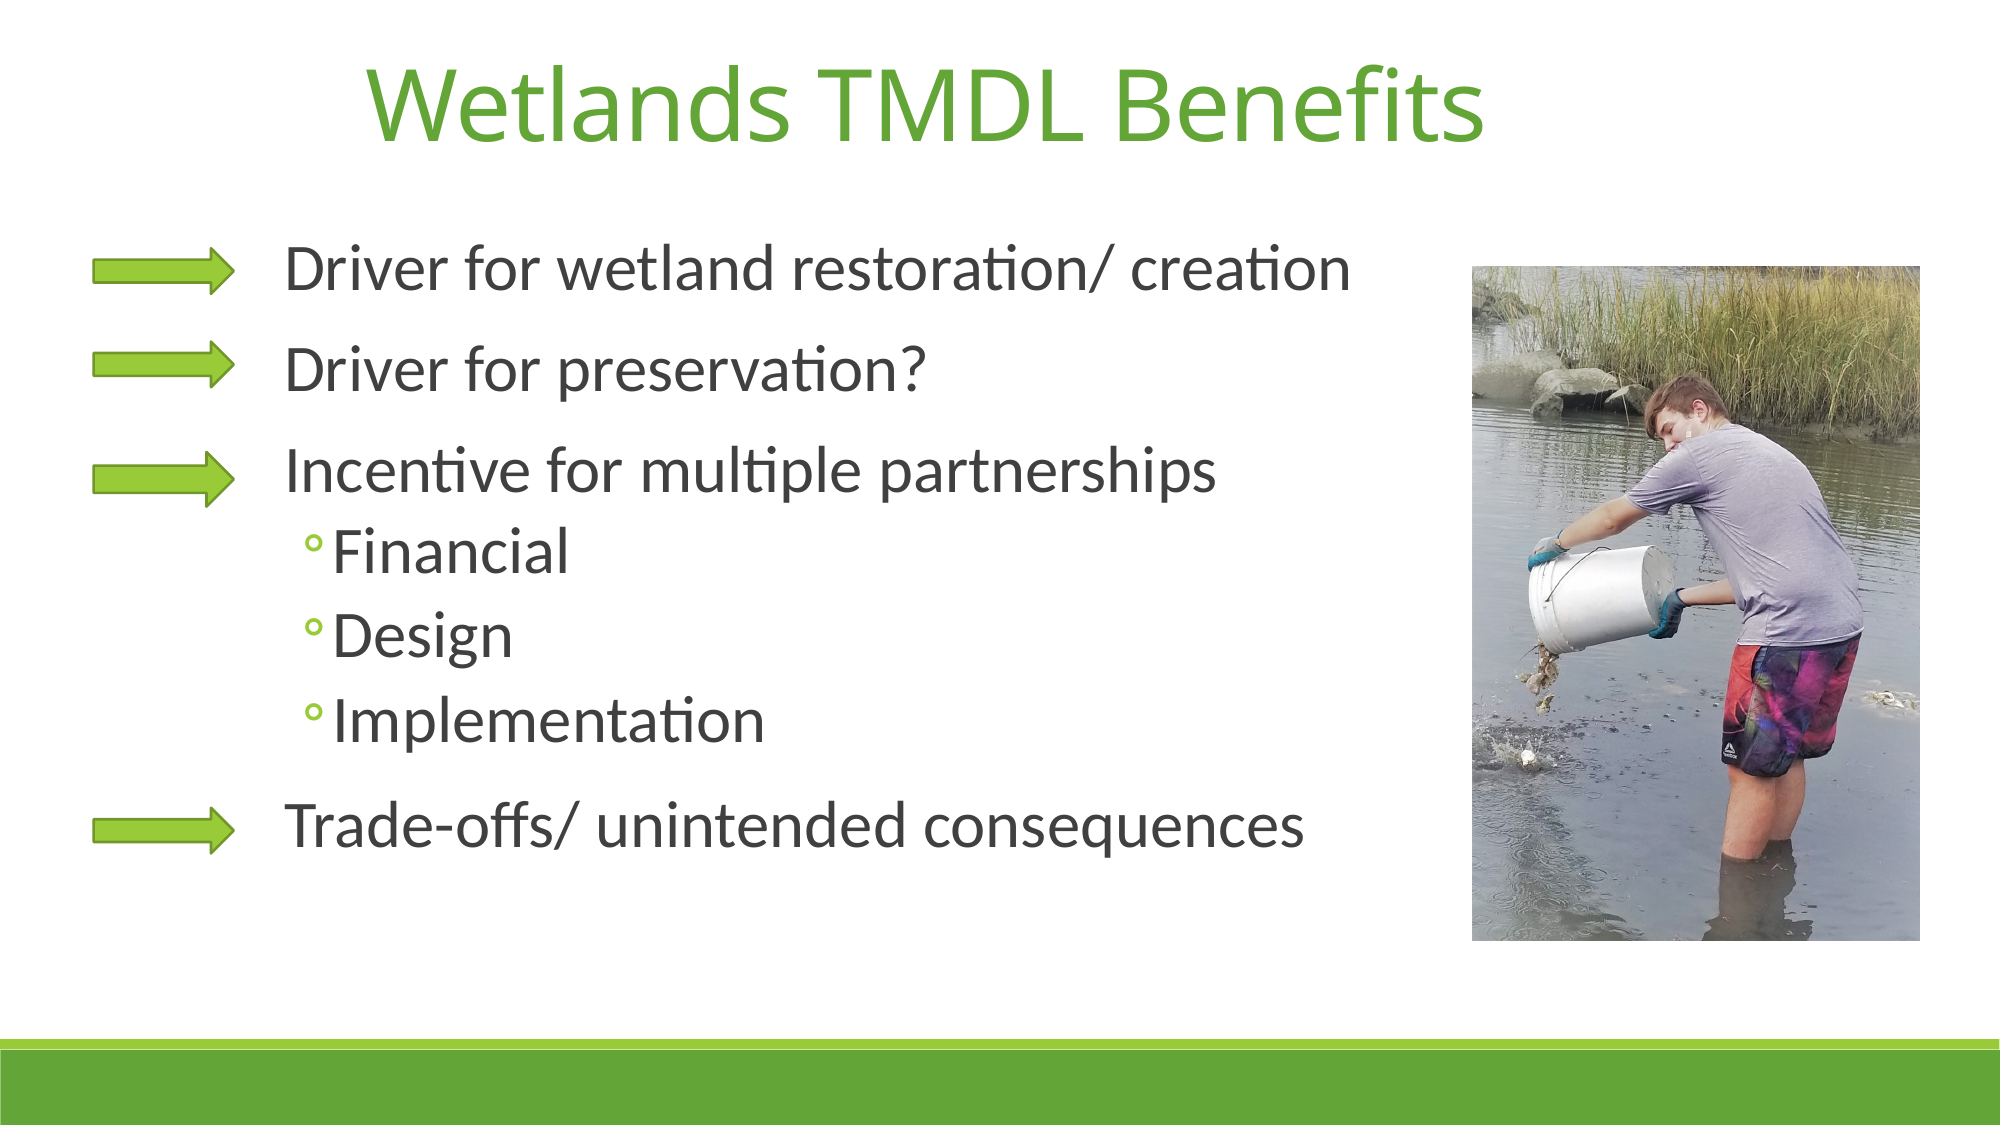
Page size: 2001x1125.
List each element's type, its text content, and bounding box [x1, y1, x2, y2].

list Driver for wetland restoration/ creation Driver for preservation? Incentive for multiple partnerships Financial Design Implementation Trade-offs/ unintended consequences [269, 225, 1920, 886]
title Wetlands TMDL Benefits [350, 47, 2000, 170]
text_box [92, 247, 235, 296]
text_box [92, 340, 235, 389]
text_box [92, 450, 235, 508]
text_box [92, 806, 235, 855]
picture [1471, 266, 1920, 942]
